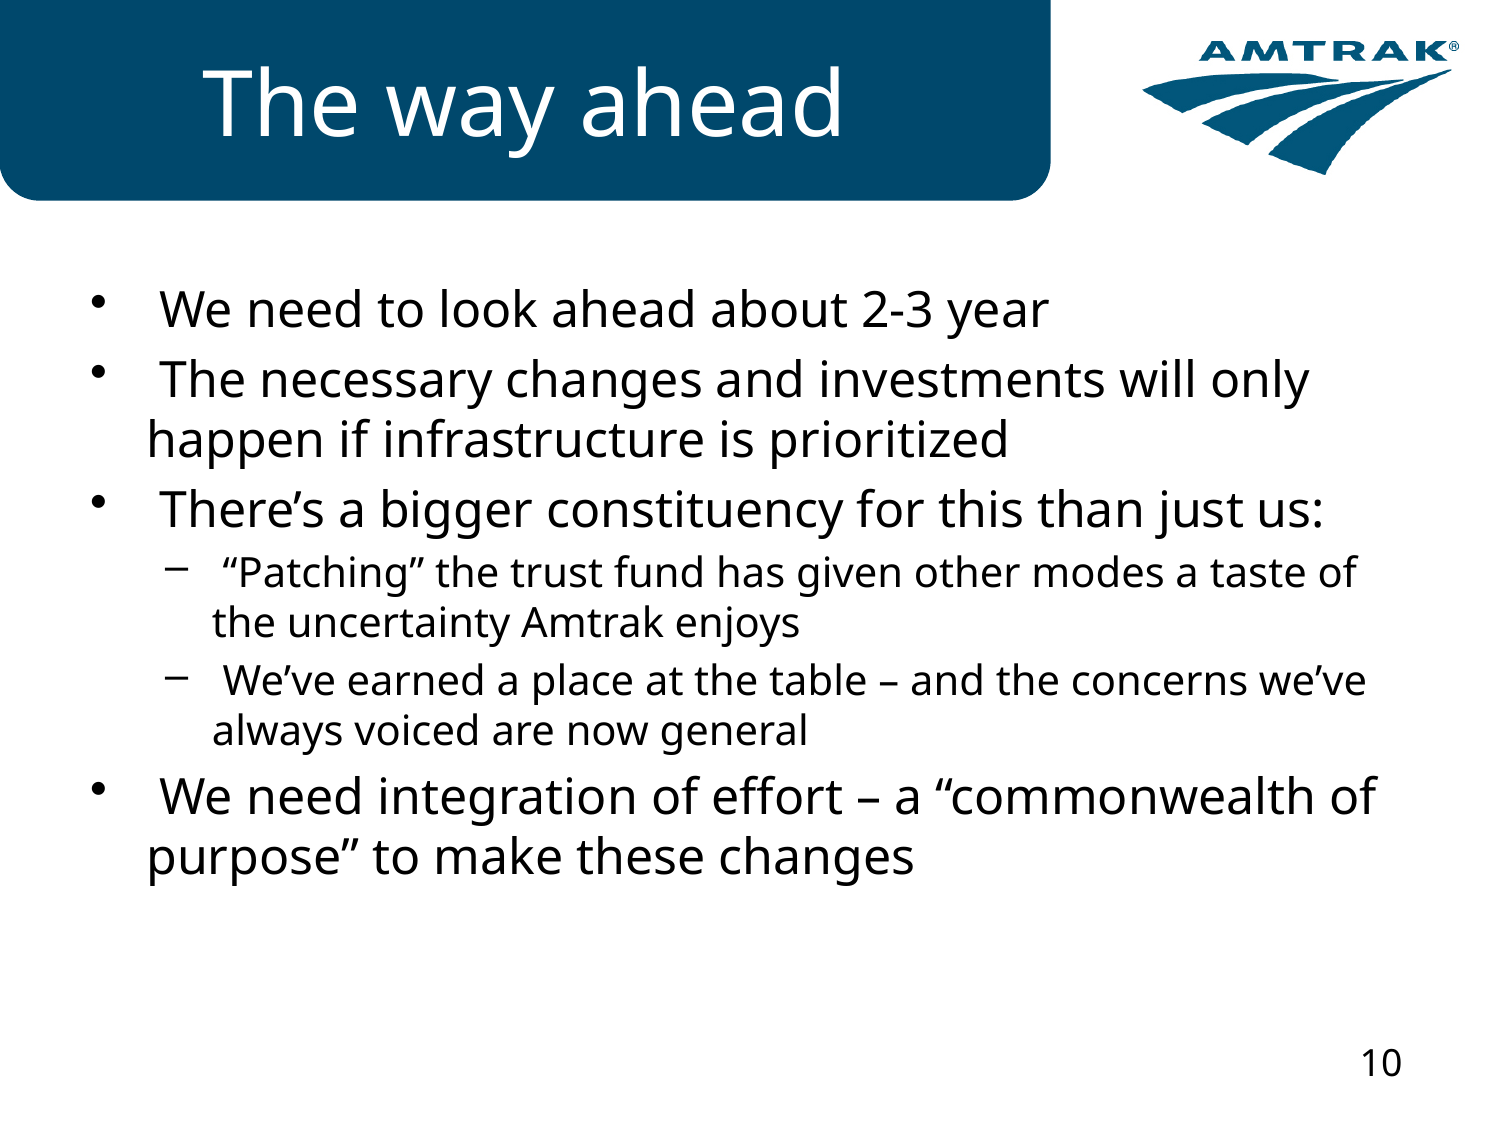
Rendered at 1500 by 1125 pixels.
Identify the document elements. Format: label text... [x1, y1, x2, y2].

list We need to look ahead about 2-3 year The necessary changes and investments will only happen if infrastructure is prioritized There’s a bigger constituency for this than just us: “Patching” the trust fund has given other modes a taste of the uncertainty Amtrak enjoys We’ve earned a place at the table – and the concerns we’ve always voiced are now general We need integration of effort – a “commonwealth of purpose” to make these changes [75, 270, 1425, 1013]
title The way ahead [37, 24, 1013, 175]
picture [1100, 0, 1500, 216]
